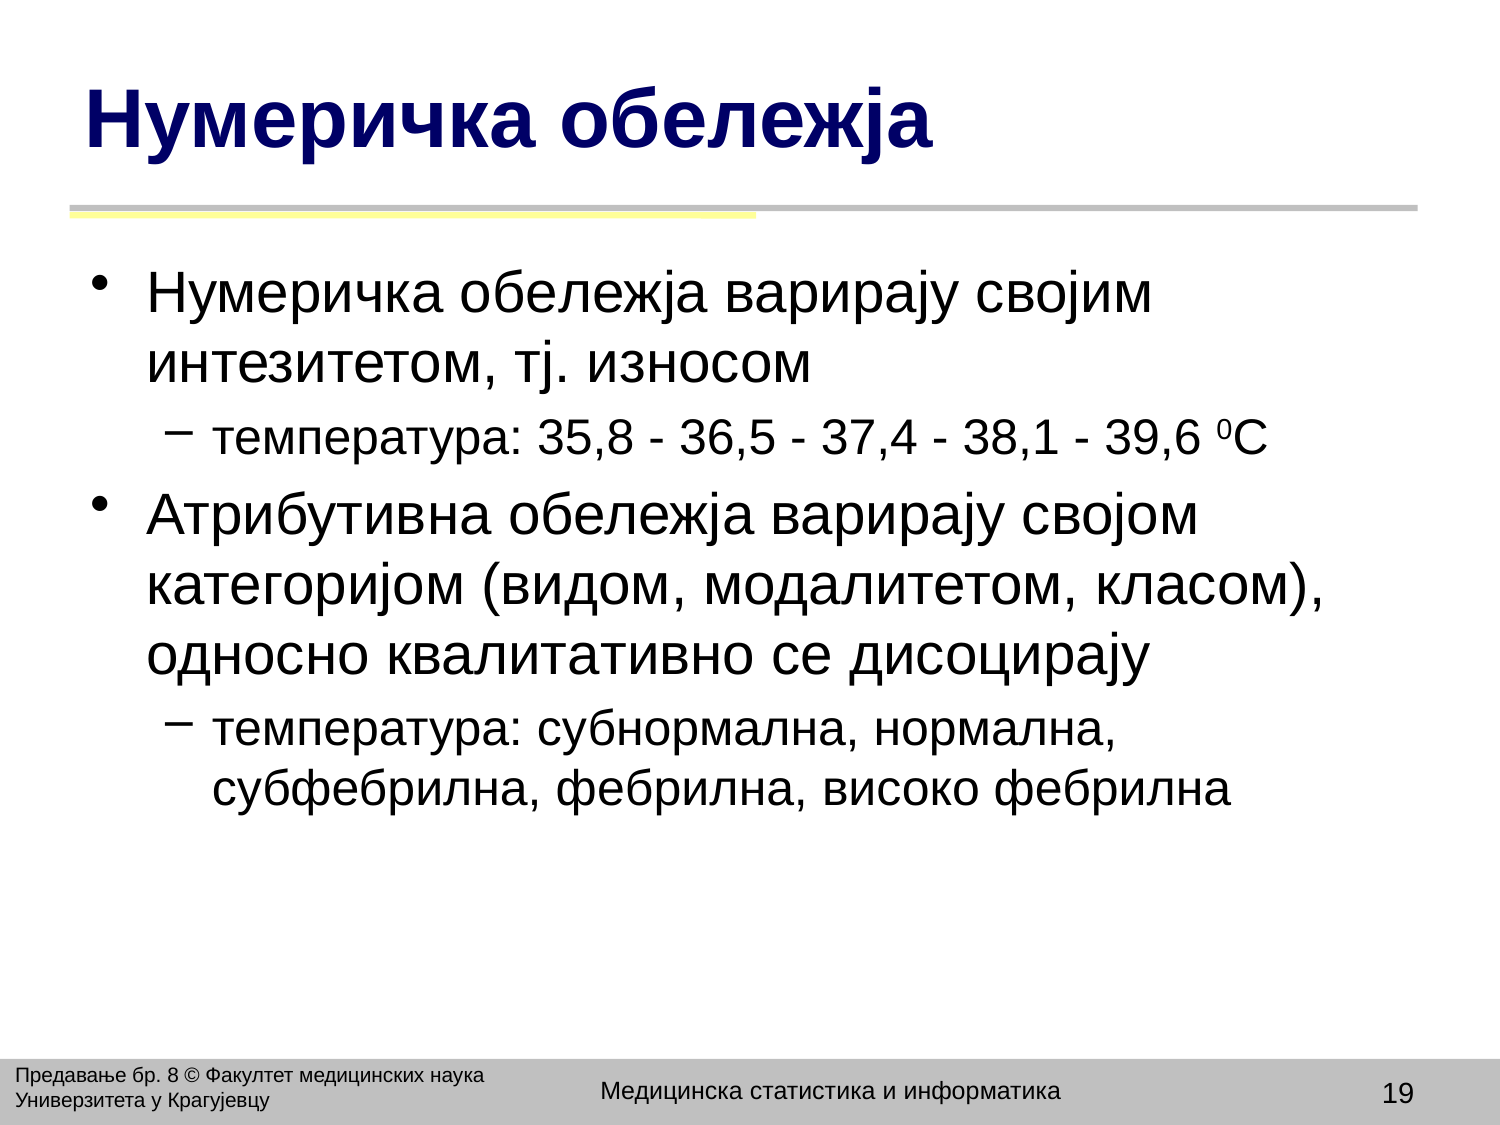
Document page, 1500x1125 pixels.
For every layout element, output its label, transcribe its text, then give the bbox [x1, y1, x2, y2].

slide_number Предавање бр. 8 © Факултет медицинских наука Универзитета у Крагујевцу [0, 1053, 614, 1108]
title Нумеричка обележја [69, 19, 1426, 208]
slide_number 19 [1164, 1066, 1430, 1125]
list Нумеричка обележја варирају својим интезитетом, тј. износом температура: 35,8 - 36,5 - 37,4 - 38,1 - 39,6 0С Атрибутивна обележја варирају својом категоријом (видом, модалитетом, класом), односно квалитативно се дисоцирају температура: субнормална, нормална, субфебрилна, фебрилна, високо фебрилна [74, 246, 1426, 1023]
footer Медицинска статистика и информатика [512, 1066, 1151, 1125]
